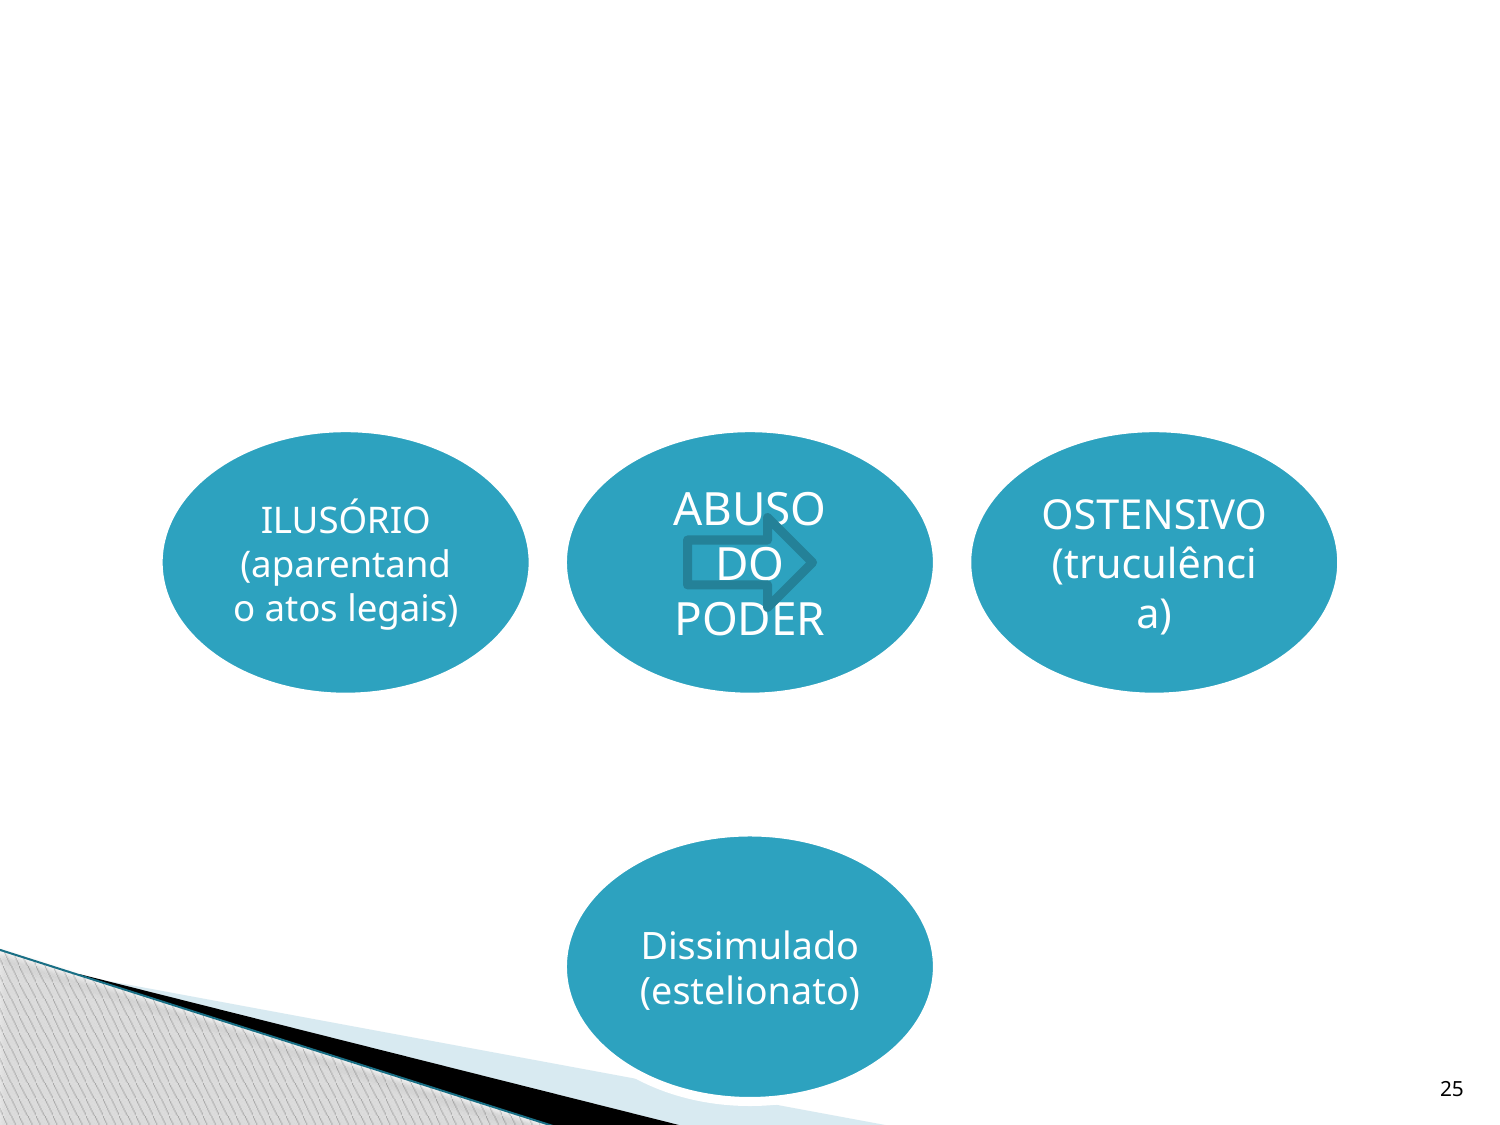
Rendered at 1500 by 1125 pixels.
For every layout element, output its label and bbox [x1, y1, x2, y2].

list [0, 23, 1500, 1102]
